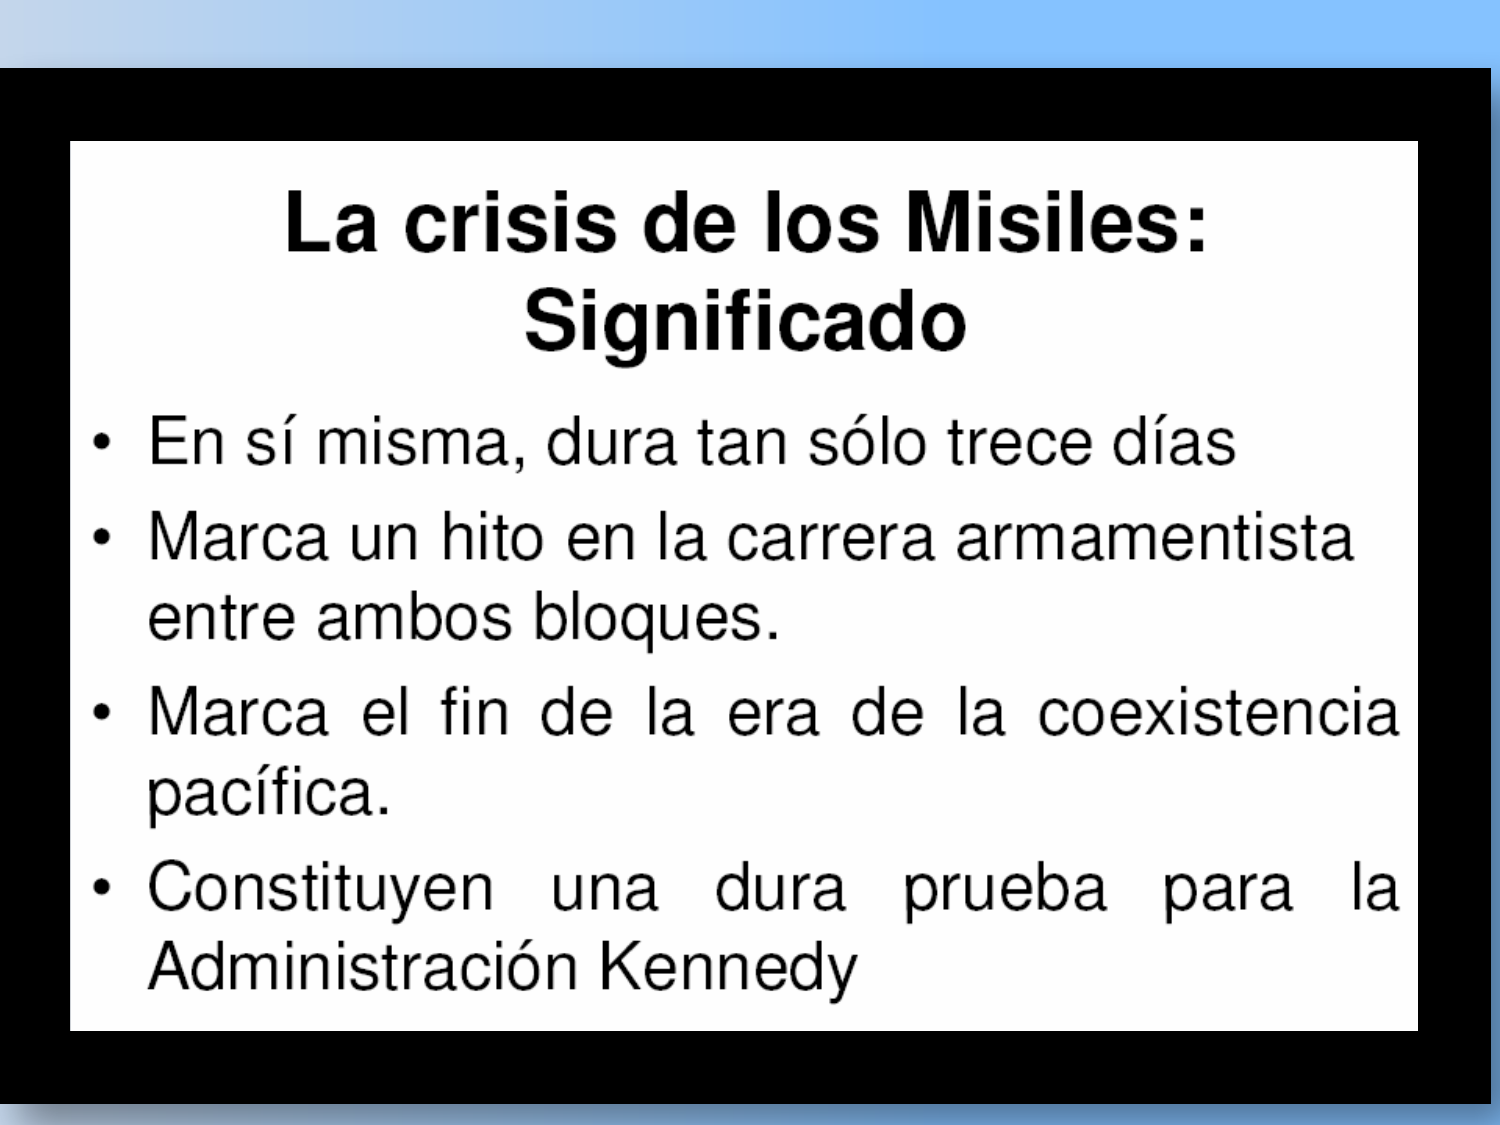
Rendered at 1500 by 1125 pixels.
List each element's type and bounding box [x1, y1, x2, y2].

picture [70, 140, 1419, 1032]
